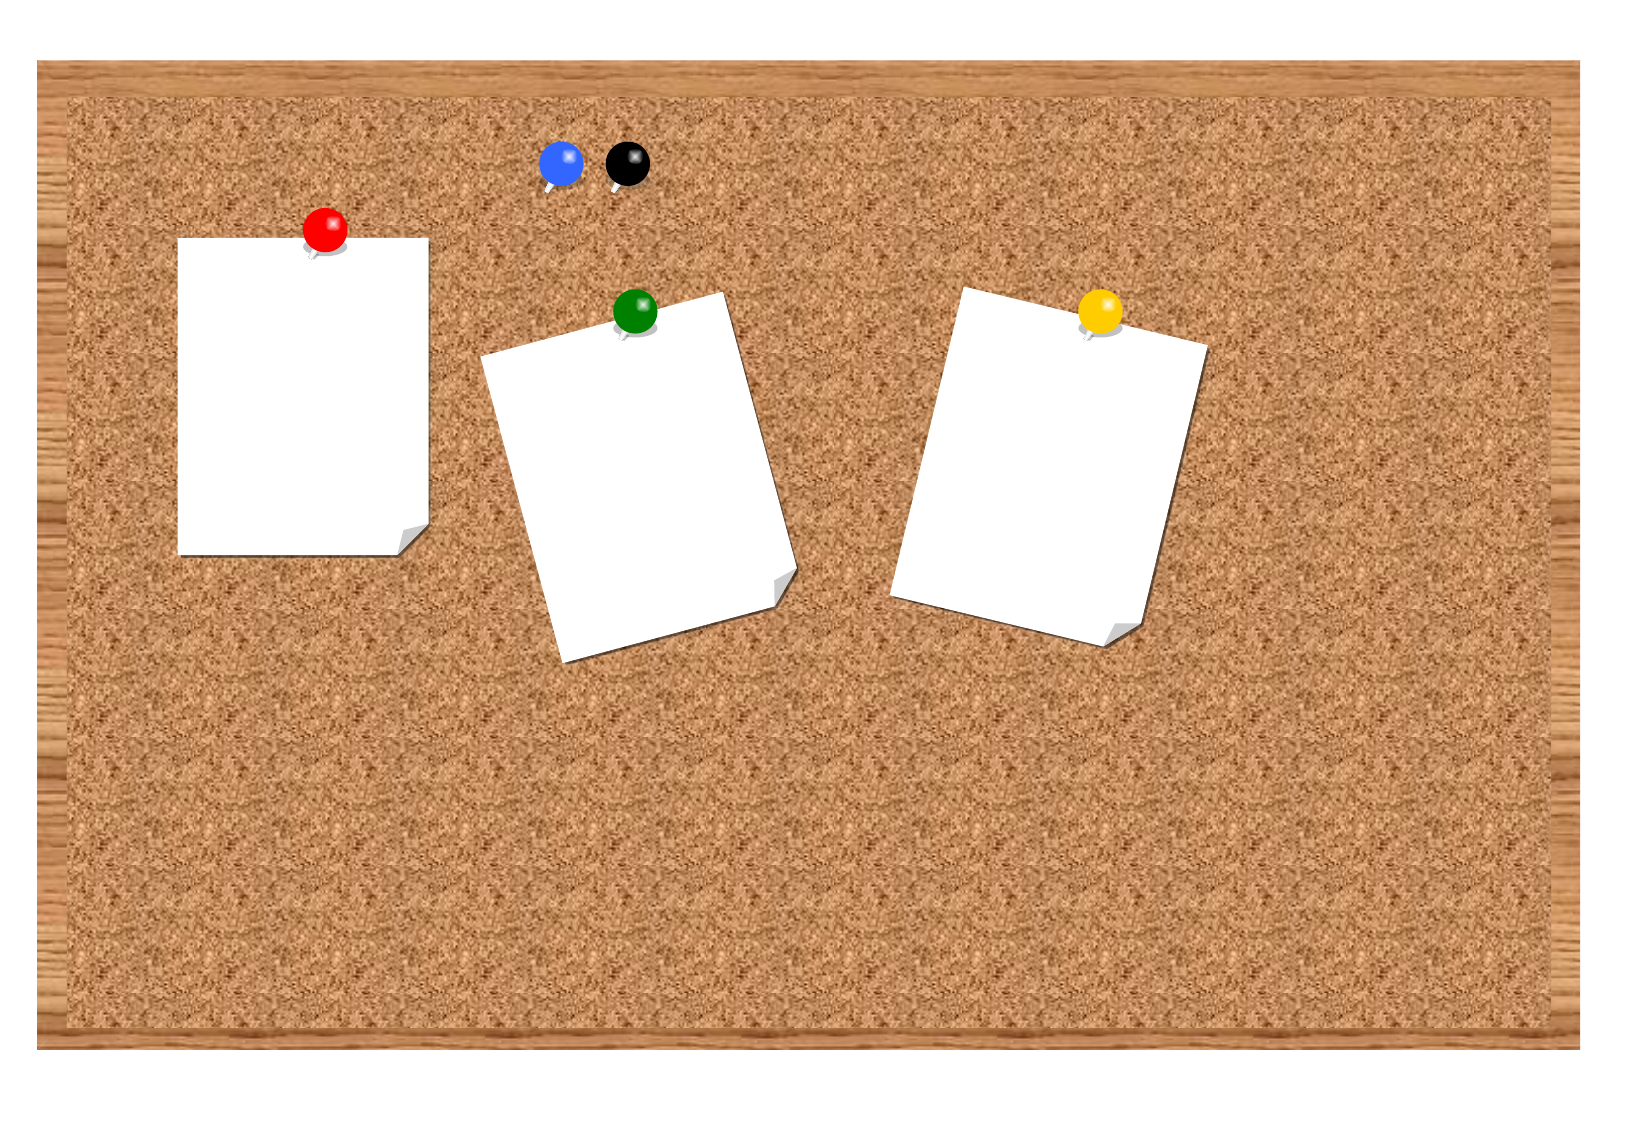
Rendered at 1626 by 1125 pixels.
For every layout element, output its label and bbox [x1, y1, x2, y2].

text_box [612, 289, 658, 341]
text_box [302, 207, 348, 260]
text_box [480, 291, 797, 664]
text_box [889, 286, 1208, 647]
text_box [37, 60, 1581, 1050]
text_box [66, 97, 1552, 1028]
text_box [605, 141, 651, 194]
text_box [1078, 289, 1123, 341]
text_box [539, 141, 584, 194]
text_box [177, 237, 429, 556]
